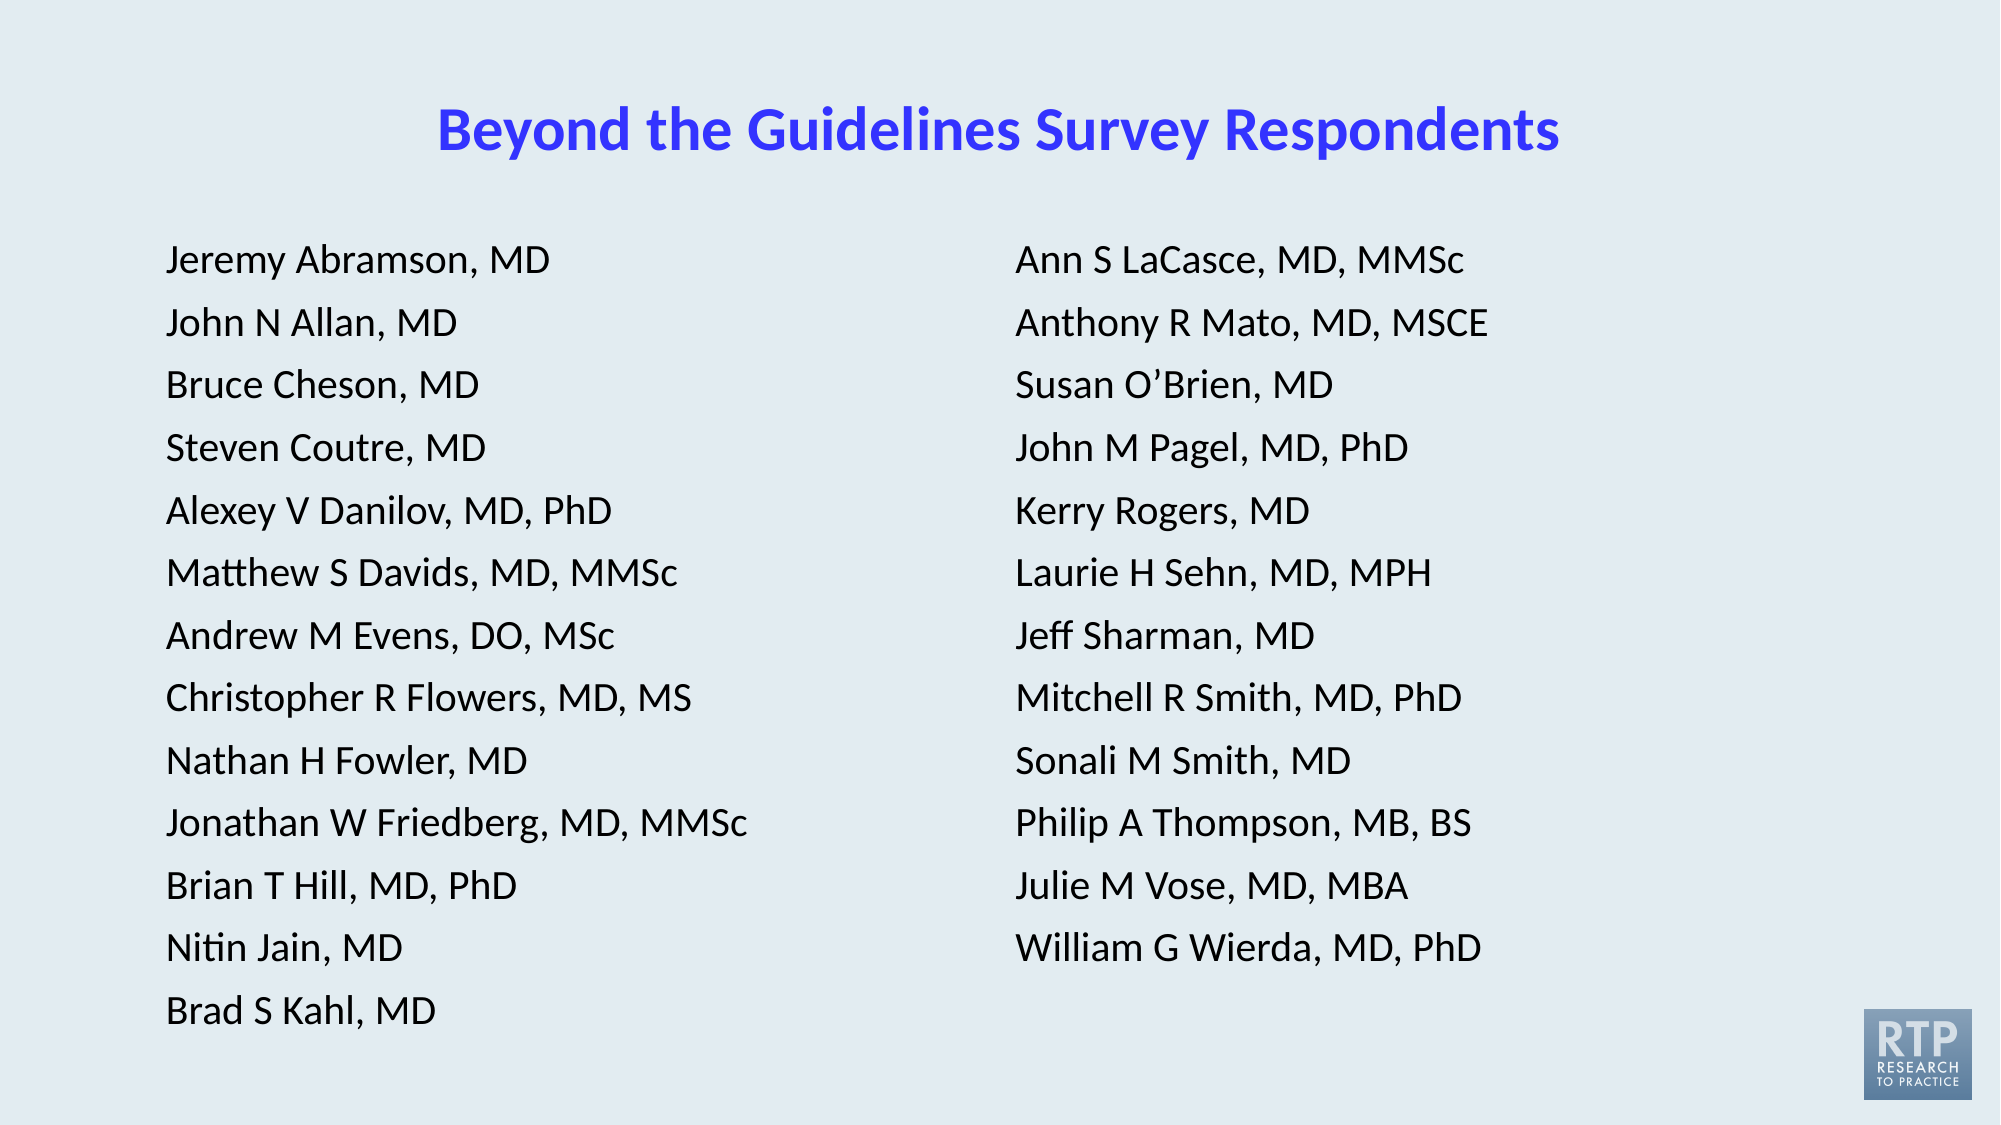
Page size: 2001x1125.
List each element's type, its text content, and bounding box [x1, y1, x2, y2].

title Beyond the Guidelines Survey Respondents [149, 36, 1850, 225]
list Jeremy Abramson, MD John N Allan, MD Bruce Cheson, MD Steven Coutre, MD Alexey V Danilov, MD, PhD Matthew S Davids, MD, MMSc Andrew M Evens, DO, MSc Christopher R Flowers, MD, MS Nathan H Fowler, MD Jonathan W Friedberg, MD, MMSc Brian T Hill, MD, PhD Nitin Jain, MD Brad S Kahl, MD Ann S LaCasce, MD, MMSc Anthony R Mato, MD, MSCE Susan O’Brien, MD John M Pagel, MD, PhD Kerry Rogers, MD Laurie H Sehn, MD, MPH Jeff Sharman, MD Mitchell R Smith, MD, PhD Sonali M Smith, MD Philip A Thompson, MB, BS Julie M Vose, MD, MBA William G Wierda, MD, PhD [149, 231, 1850, 1020]
